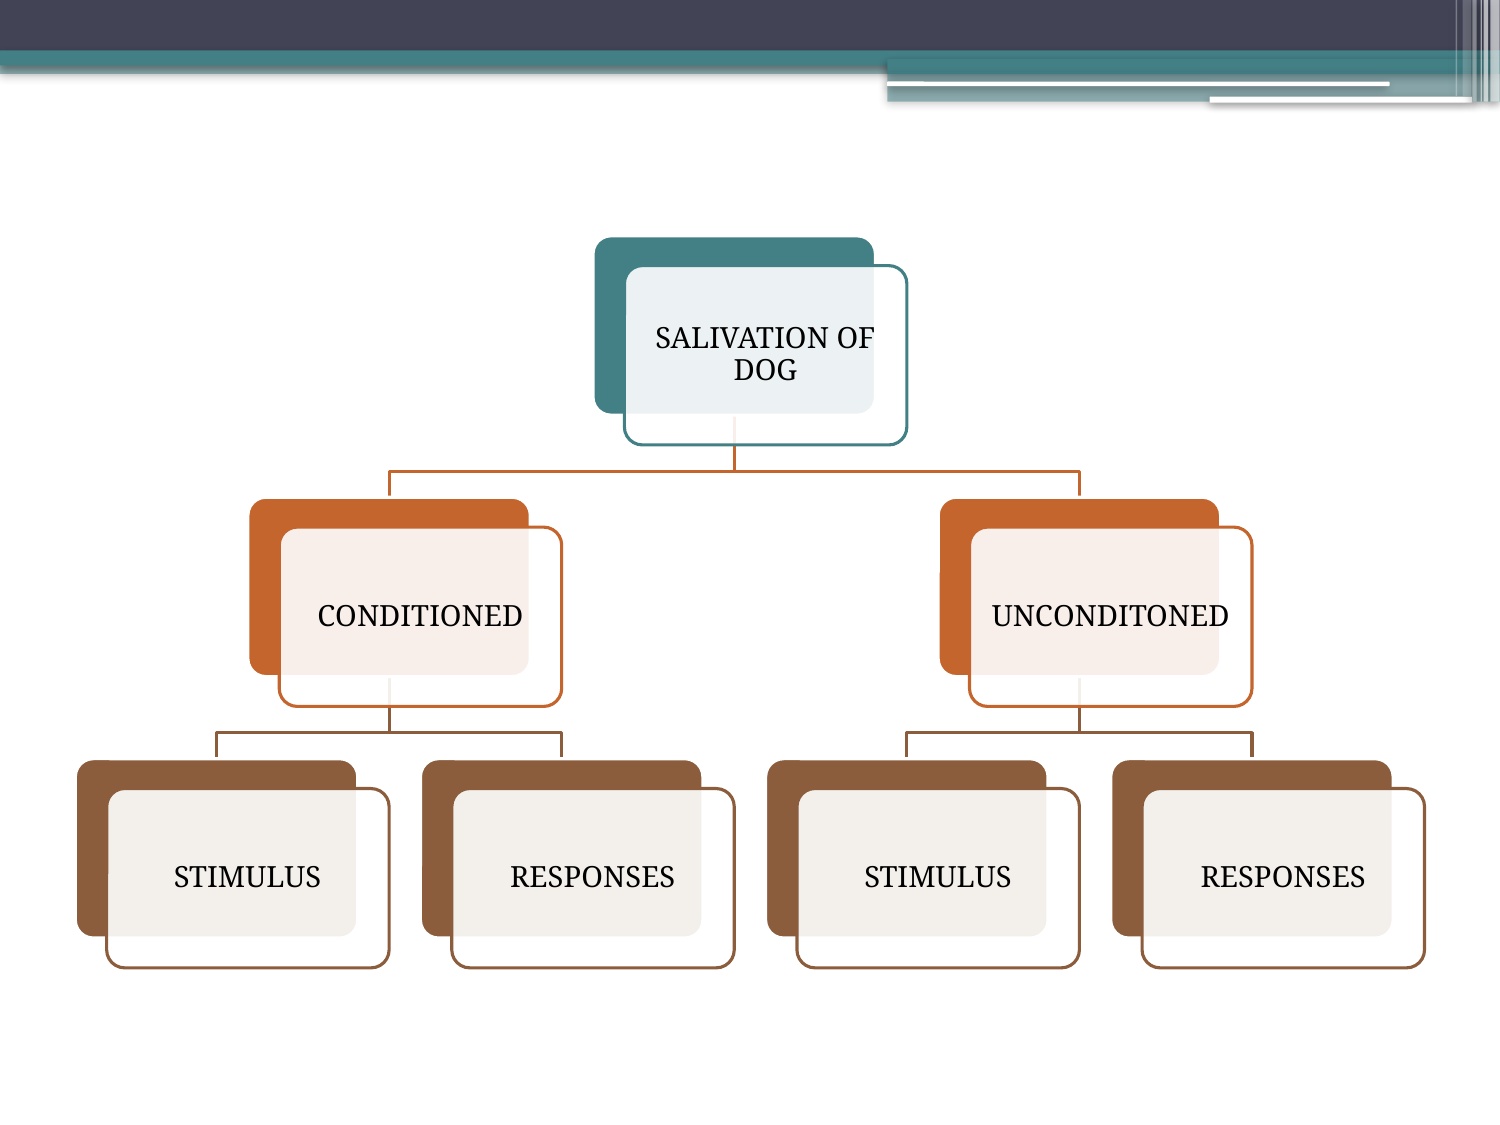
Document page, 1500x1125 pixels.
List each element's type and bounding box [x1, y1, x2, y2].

list [74, 125, 1426, 1079]
